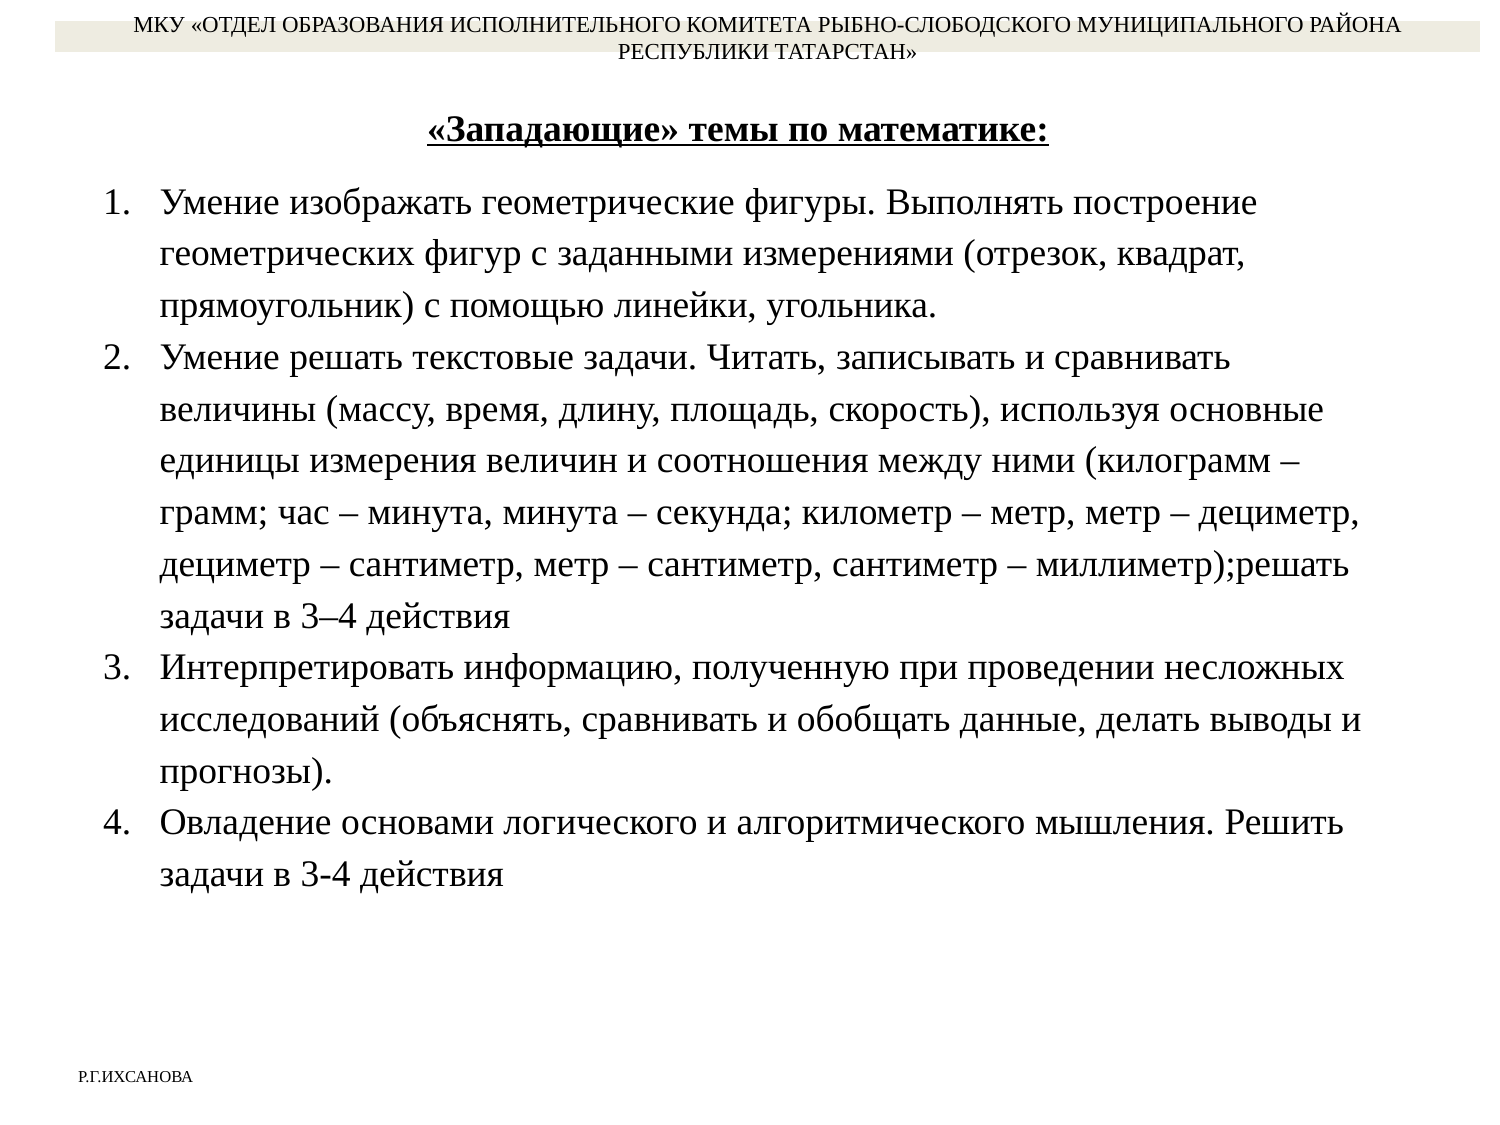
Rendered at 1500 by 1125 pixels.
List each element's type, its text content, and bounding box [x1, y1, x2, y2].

text_box Р.Г.ИХСАНОВА [16, 1045, 256, 1108]
text_box «Западающие» темы по математике: Умение изображать геометрические фигуры. Выполнять построение геометрических фигур с заданными измерениями (отрезок, квадрат, прямоугольник) с помощью линейки, угольника. Умение решать текстовые задачи. Читать, записывать и сравнивать величины (массу, время, длину, площадь, скорость), используя основные единицы измерения величин и соотношения между ними (килограмм – грамм; час – минута, минута – секунда; километр – метр, метр – дециметр, дециметр – сантиметр, метр – сантиметр, сантиметр – миллиметр);решать задачи в 3–4 действия Интерпретировать информацию, полученную при проведении несложных исследований (объяснять, сравнивать и обобщать данные, делать выводы и прогнозы). Овладение основами логического и алгоритмического мышления. Решить задачи в 3-4 действия [88, 90, 1388, 902]
text_box МКУ «ОТДЕЛ ОБРАЗОВАНИЯ ИСПОЛНИТЕЛЬНОГО КОМИТЕТА РЫБНО-СЛОБОДСКОГО МУНИЦИПАЛЬНОГО РАЙОНА РЕСПУБЛИКИ ТАТАРСТАН» [51, 17, 1484, 57]
